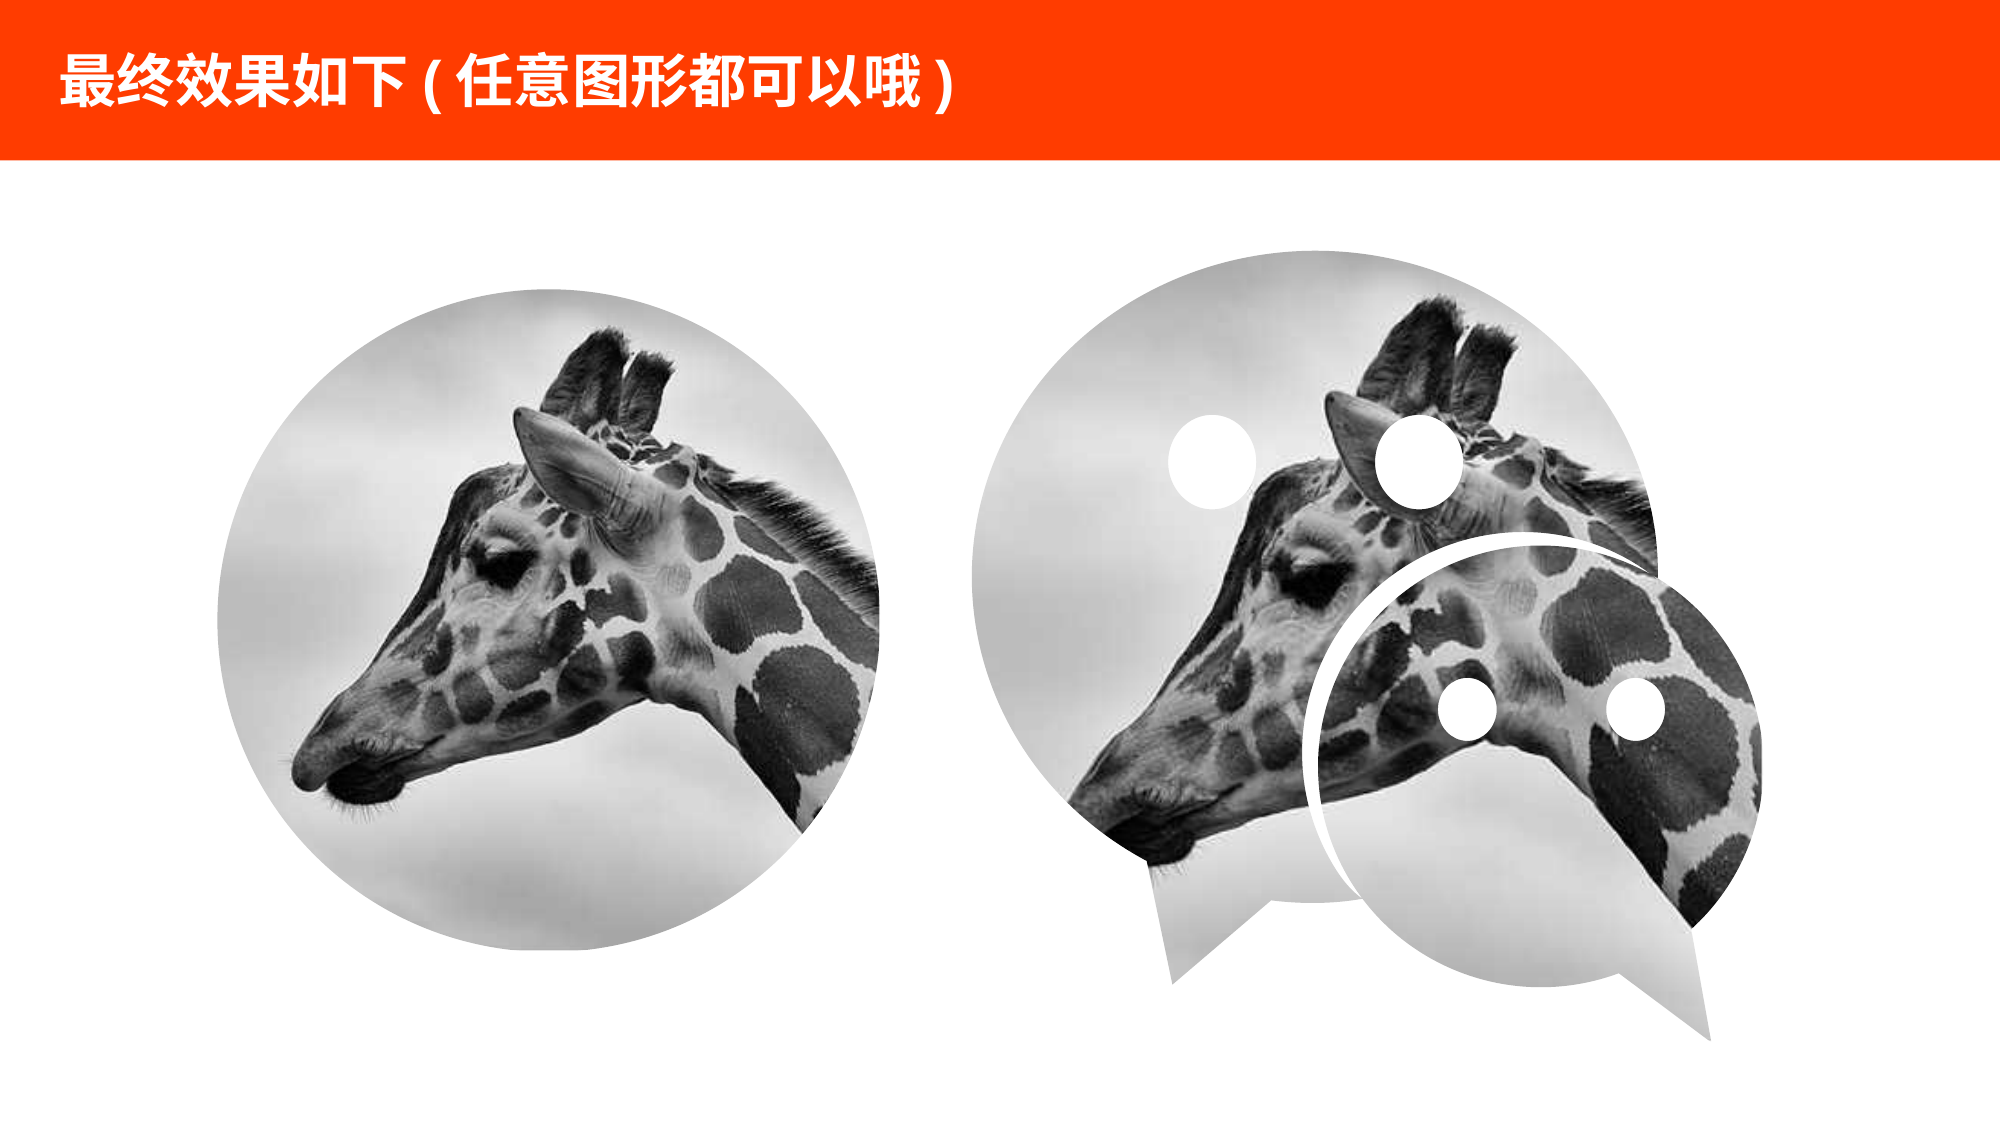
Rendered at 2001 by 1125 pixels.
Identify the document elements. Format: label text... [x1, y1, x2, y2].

text_box [971, 250, 1764, 1043]
text_box [217, 289, 881, 953]
text_box [0, 0, 2000, 161]
text_box 最终效果如下(任意图形都可以哦) [43, 36, 1037, 122]
